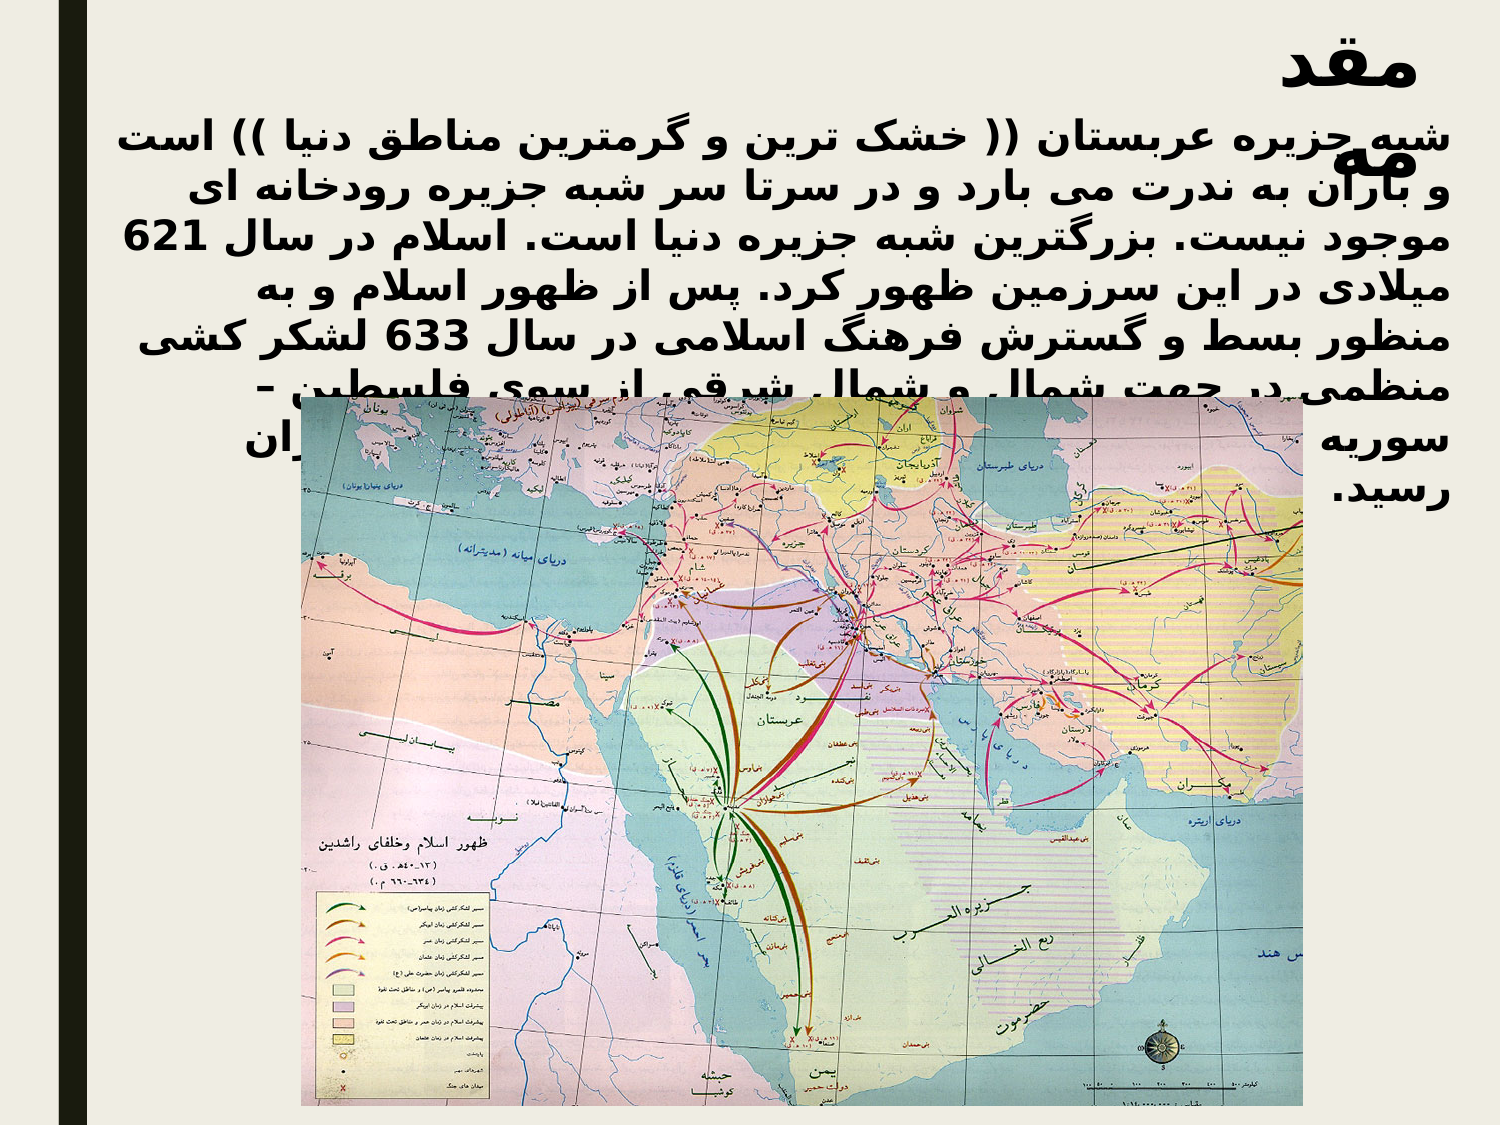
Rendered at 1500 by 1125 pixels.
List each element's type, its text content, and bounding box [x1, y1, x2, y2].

text_box شبه جزیره عربستان (( خشک ترین و گرمترین مناطق دنیا )) است و باران به ندرت می بارد و در سرتا سر شبه جزیره رودخانه ای موجود نیست. بزرگترین شبه جزیره دنیا است. اسلام در سال 621 میلادی در این سرزمین ظهور کرد. پس از ظهور اسلام و به منظور بسط و گسترش فرهنگ اسلامی در سال 633 لشکر کشی منظمی در جهت شمال و شمال شرقی از سوی فلسطین – سوریه – اورشلیم – بغداد – بین النهرین انجام شد و به ایران رسید. [98, 101, 1468, 517]
picture [301, 397, 1303, 1106]
text_box مقدمه [1237, 3, 1437, 101]
